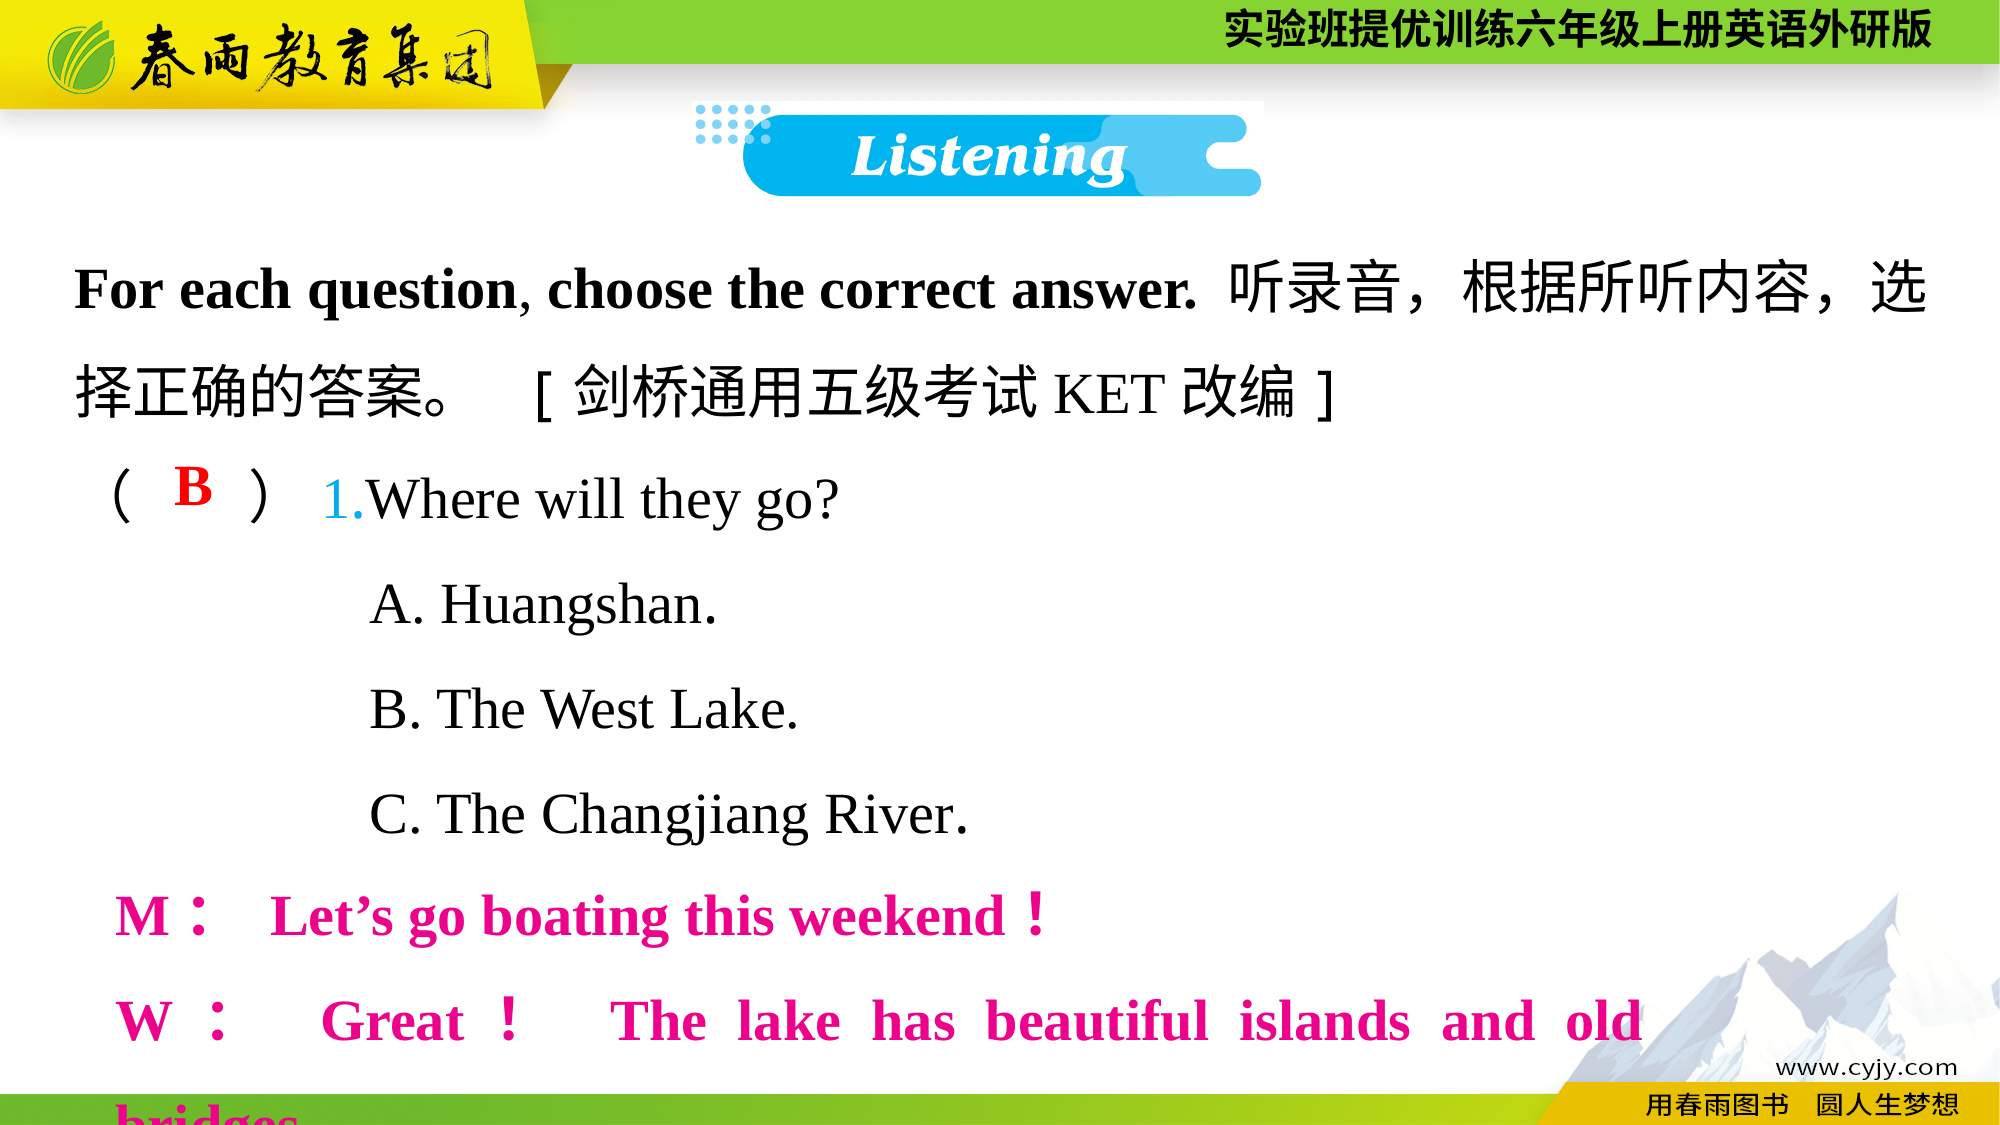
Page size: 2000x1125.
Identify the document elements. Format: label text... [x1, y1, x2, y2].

text_box M： Let’s go boating this weekend！ W： Great！ The lake has beautiful islands and old bridges. [100, 834, 1660, 1125]
text_box B [159, 439, 244, 525]
list For each question, choose the correct answer. 听录音，根据所听内容，选择正确的答案。 [剑桥通用五级考试KET改编] （ ）1.Where will they go? A. Huangshan. B. The West Lake. C. The Changjiang River. [59, 208, 1944, 846]
picture [0, 0, 2000, 1125]
